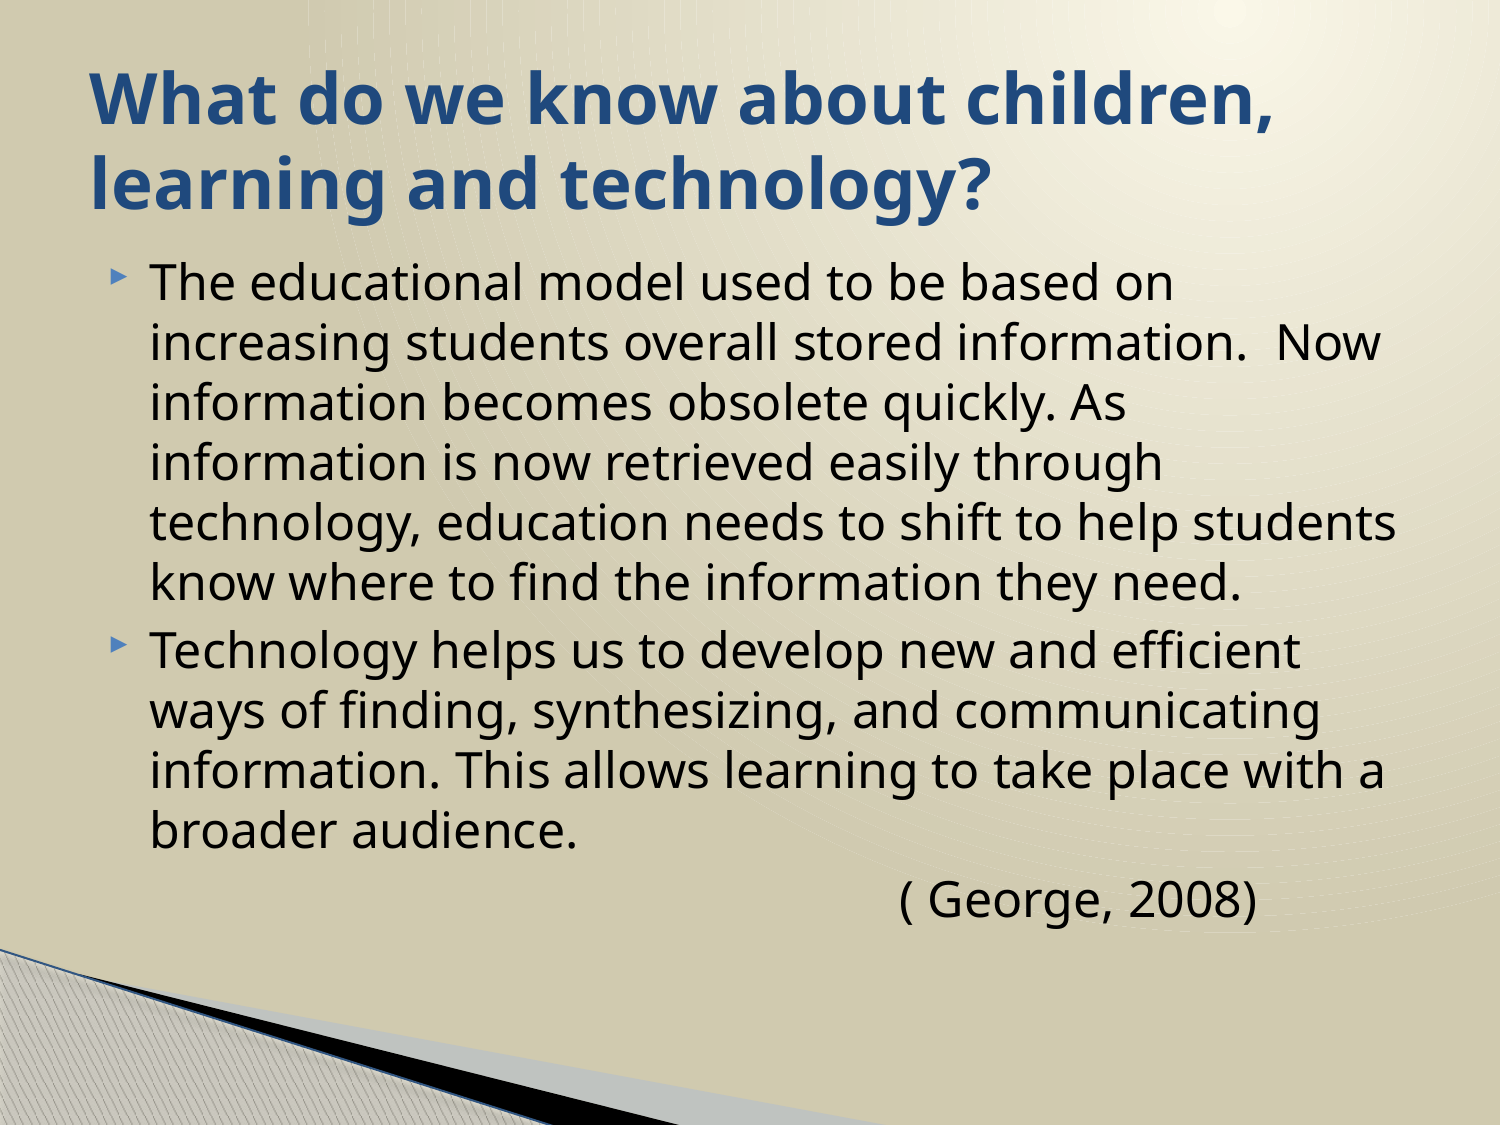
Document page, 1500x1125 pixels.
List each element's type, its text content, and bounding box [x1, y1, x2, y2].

title What do we know about children, learning and technology? [75, 45, 1425, 233]
list The educational model used to be based on increasing students overall stored information. Now information becomes obsolete quickly. As information is now retrieved easily through technology, education needs to shift to help students know where to find the information they need. Technology helps us to develop new and efficient ways of finding, synthesizing, and communicating information. This allows learning to take place with a broader audience. ( George, 2008) [74, 242, 1426, 986]
